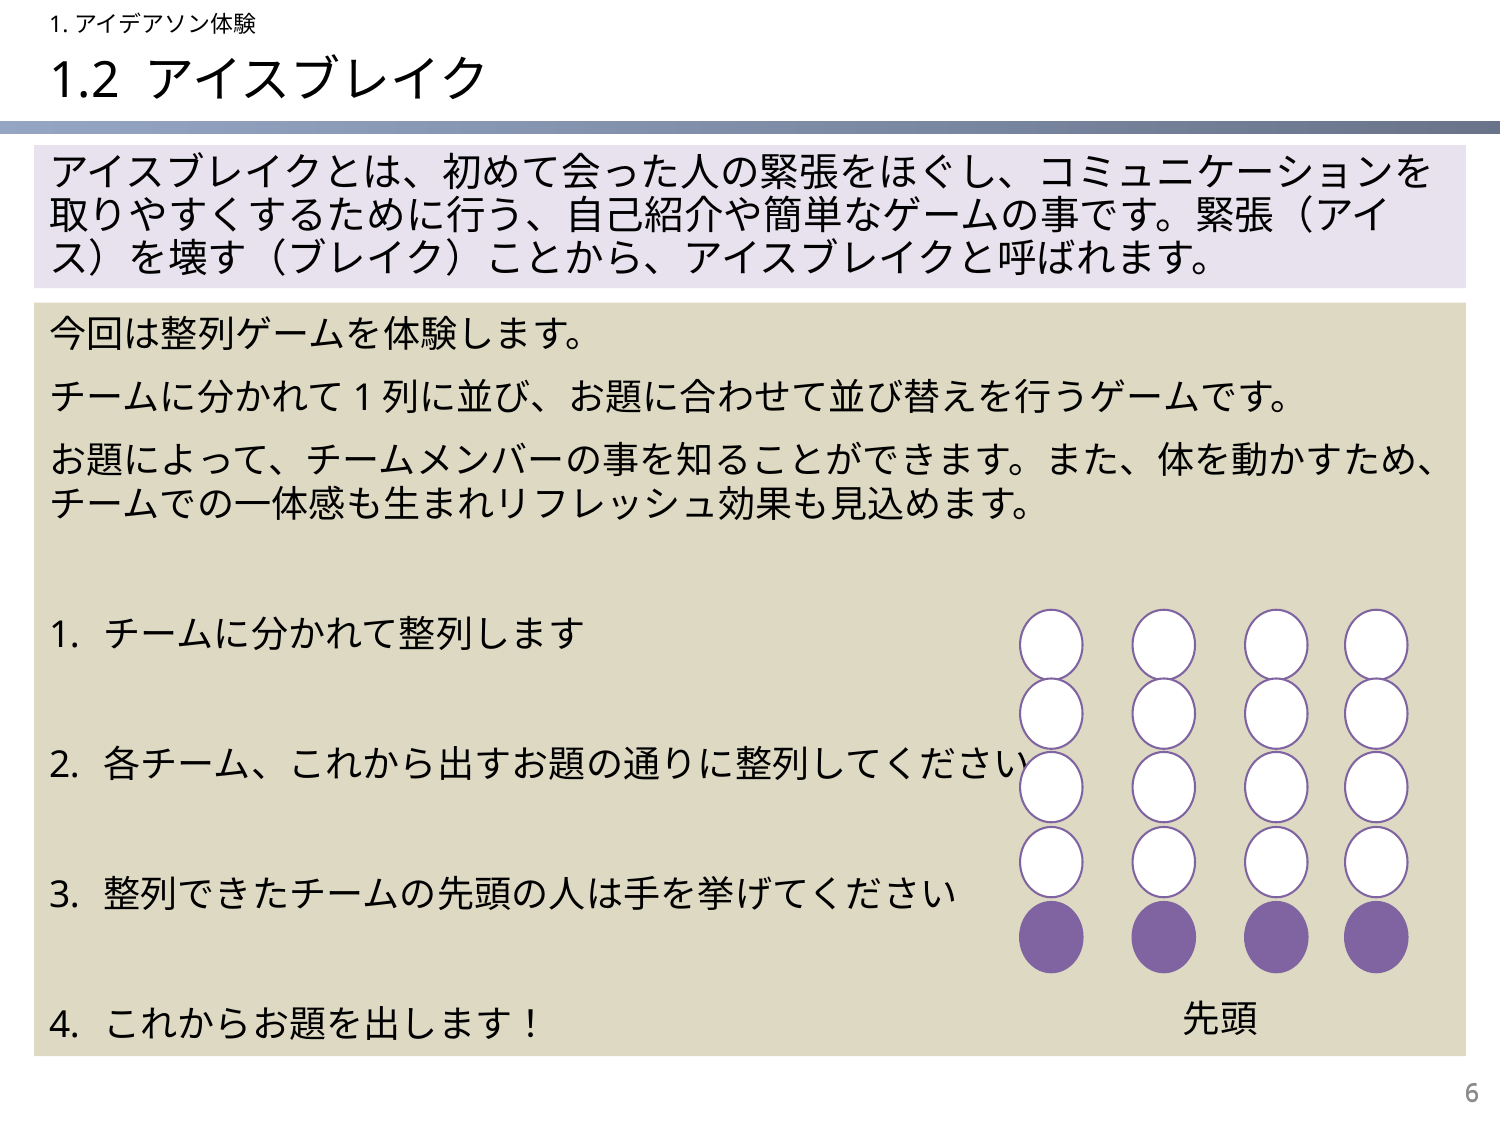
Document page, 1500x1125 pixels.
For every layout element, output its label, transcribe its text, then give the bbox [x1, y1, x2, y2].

text_box 先頭 [1168, 987, 1273, 1048]
slide_number 6 [1411, 1070, 1495, 1118]
text_box アイスブレイクとは、初めて会った人の緊張をほぐし、コミュニケーションを取りやすくするために行う、自己紹介や簡単なゲームの事です。緊張（アイス）を壊す（ブレイク）ことから、アイスブレイクと呼ばれます。 [34, 145, 1466, 289]
list 1.アイデアソン体験 [34, 4, 1271, 41]
list 今回は整列ゲームを体験します。 チームに分かれて1列に並び、お題に合わせて並び替えを行うゲームです。 お題によって、チームメンバーの事を知ることができます。また、体を動かすため、チームでの一体感も生まれリフレッシュ効果も見込めます。 チームに分かれて整列します 各チーム、これから出すお題の通りに整列してください 整列できたチームの先頭の人は手を挙げてください これからお題を出します！ [34, 302, 1466, 1057]
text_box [1020, 609, 1408, 973]
title 1.2 アイスブレイク [34, 46, 1275, 116]
